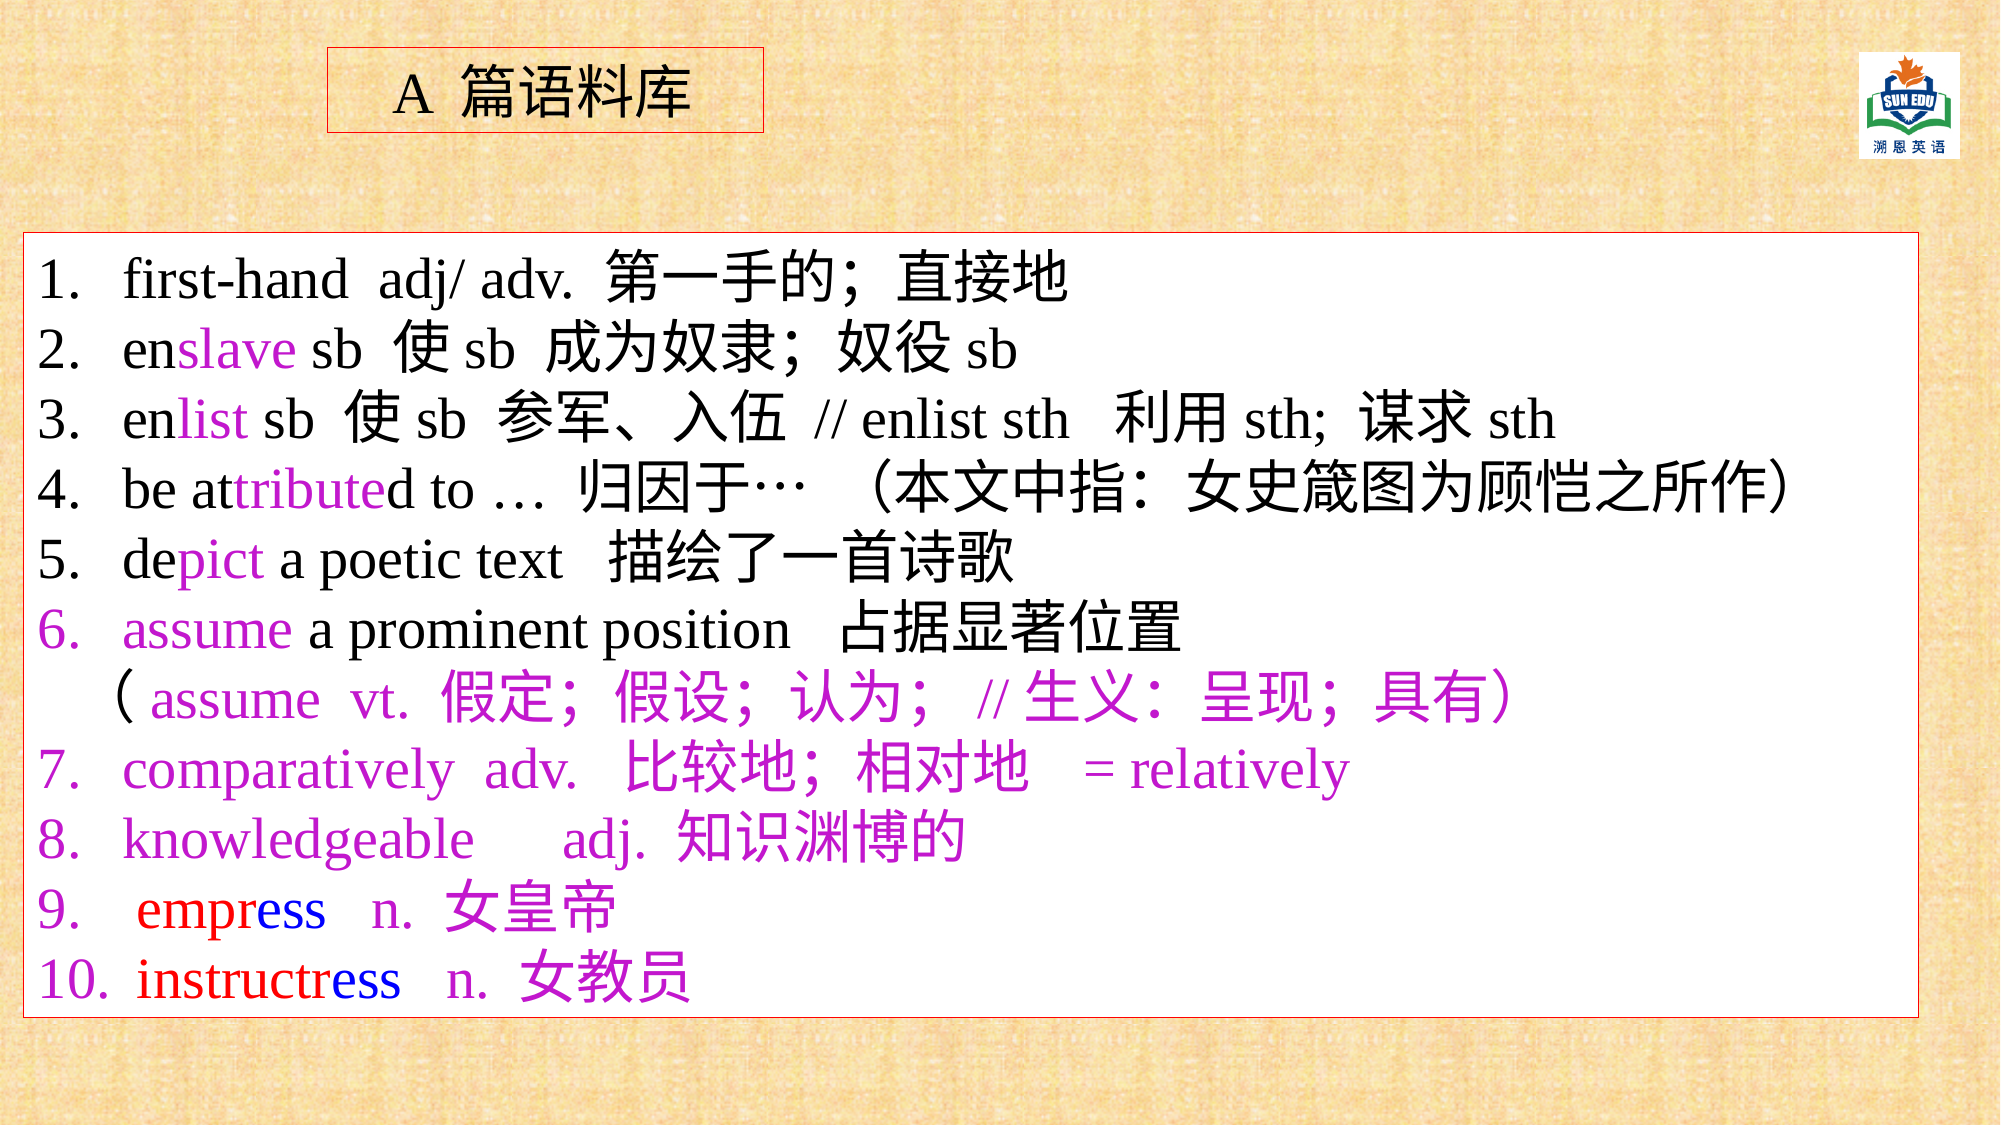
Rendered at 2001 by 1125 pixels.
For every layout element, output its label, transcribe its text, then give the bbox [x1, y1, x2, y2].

text_box A 篇语料库 [327, 47, 764, 133]
text_box first-hand adj/ adv. 第一手的；直接地 enslave sb 使sb 成为奴隶；奴役sb enlist sb 使sb 参军、入伍 // enlist sth 利用sth; 谋求sth be attributed to … 归因于… （本文中指：女史箴图为顾恺之所作） depict a poetic text 描绘了一首诗歌 assume a prominent position 占据显著位置 （assume vt. 假定；假设；认为；//生义：呈现；具有） comparatively adv. 比较地；相对地 = relatively knowledgeable adj. 知识渊博的 empress n. 女皇帝 instructress n. 女教员 [23, 232, 1919, 1018]
picture [0, 0, 2001, 1125]
